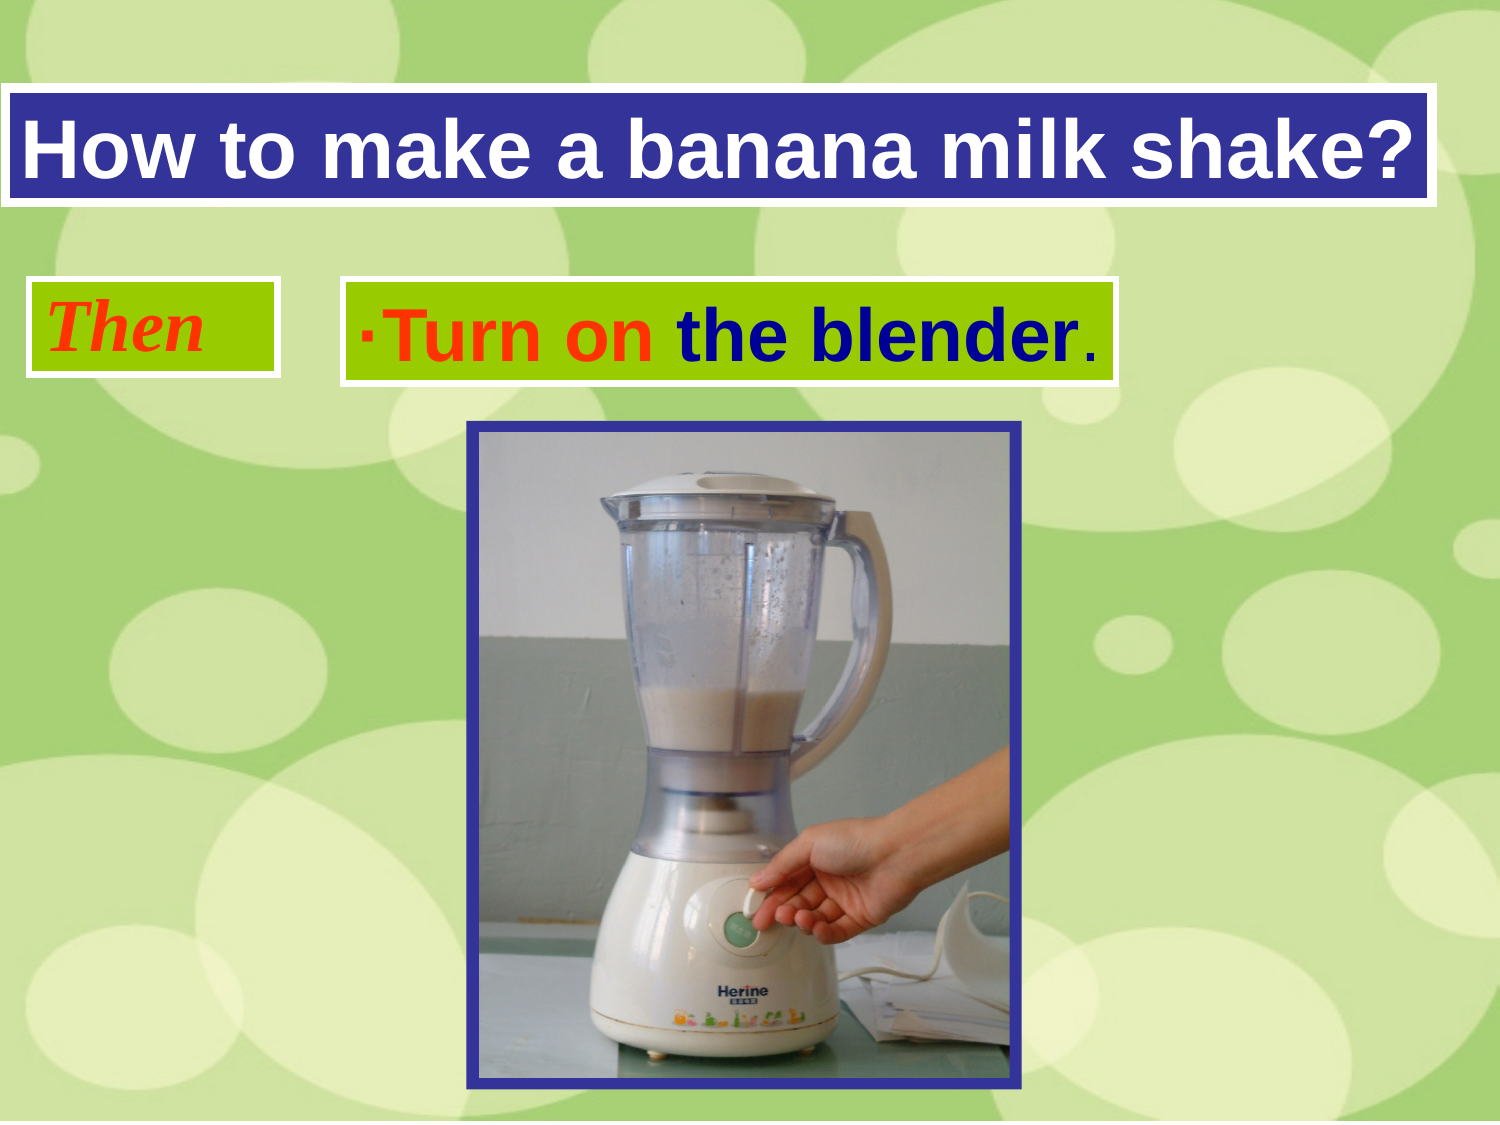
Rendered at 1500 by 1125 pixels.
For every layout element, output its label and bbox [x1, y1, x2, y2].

picture [0, 0, 1500, 1122]
text_box [466, 420, 1022, 1090]
